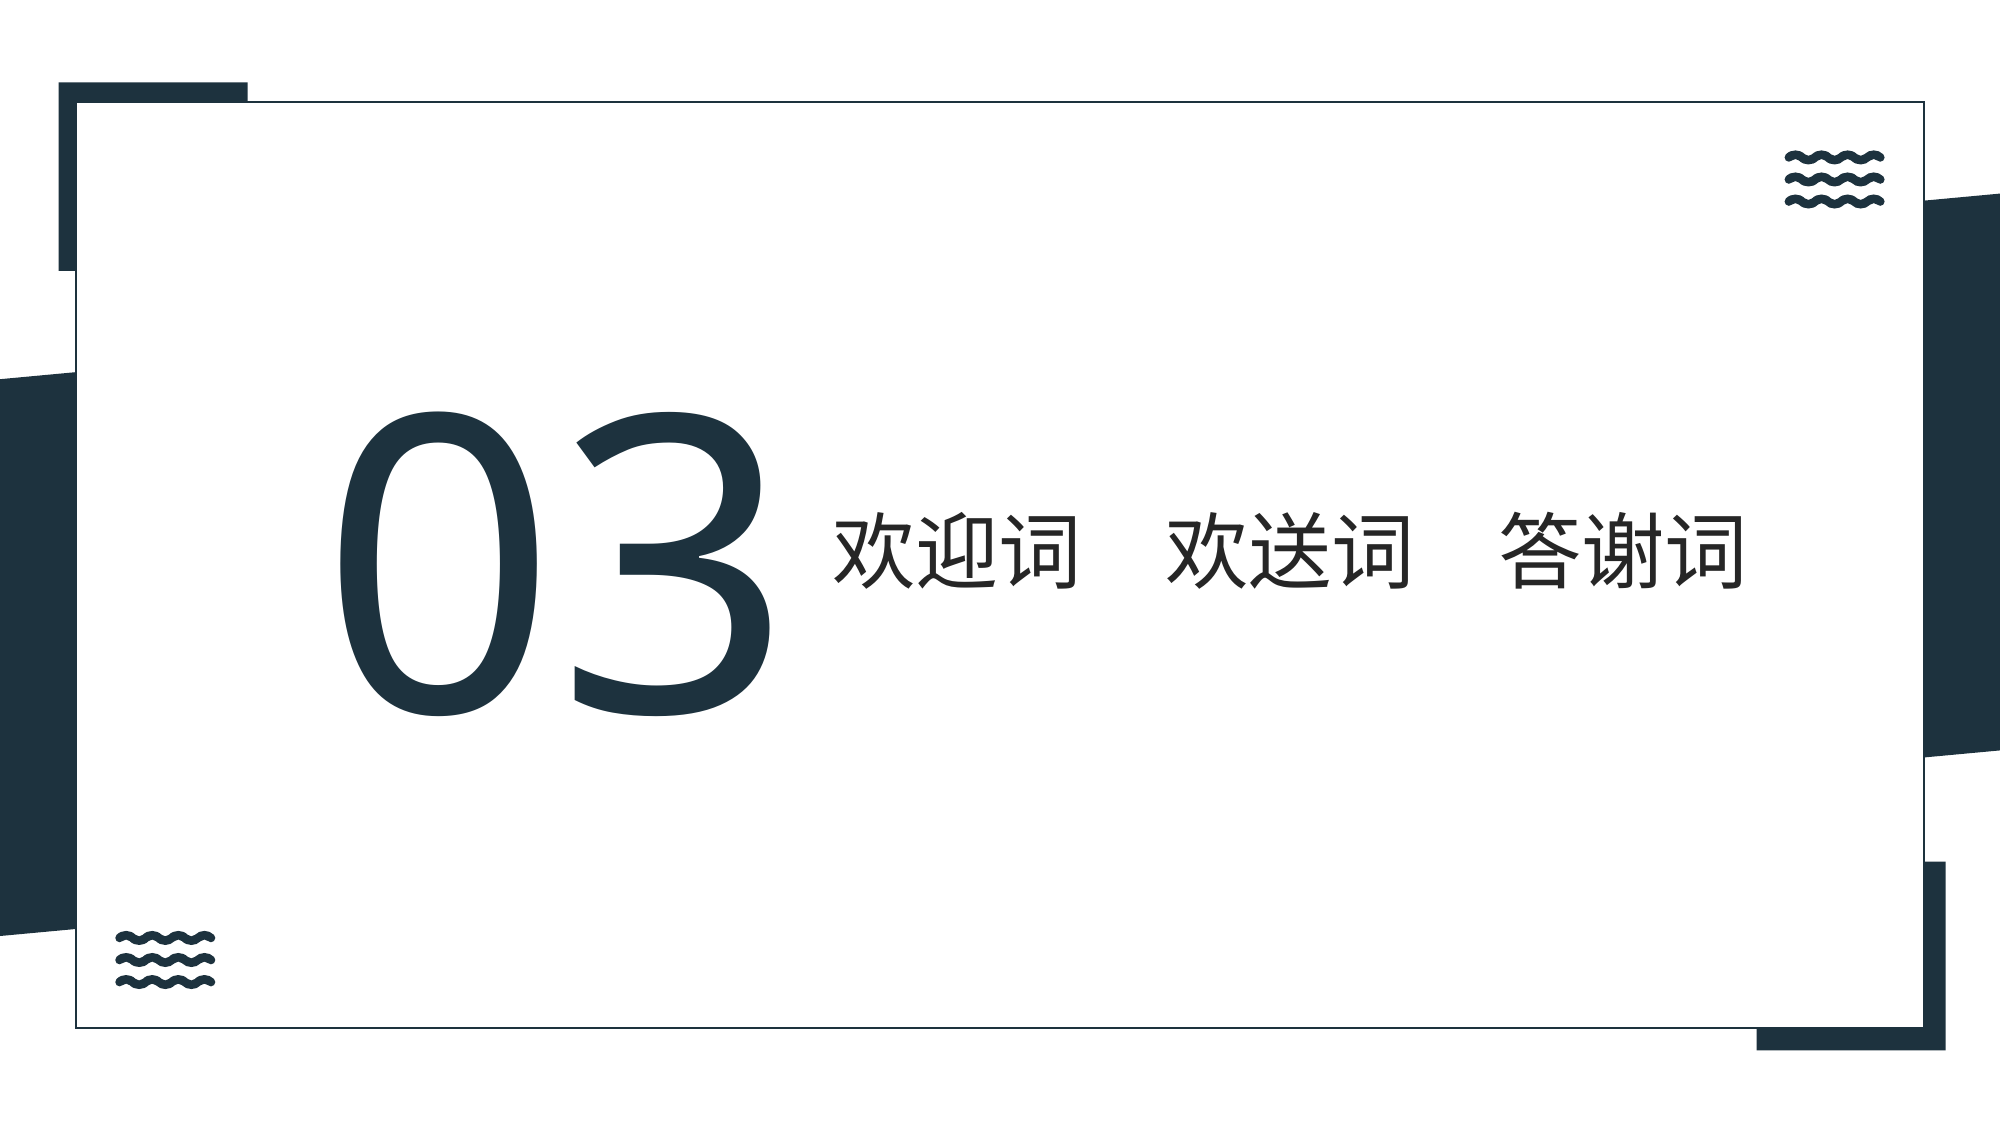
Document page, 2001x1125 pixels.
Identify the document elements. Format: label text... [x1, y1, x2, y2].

text_box [115, 952, 216, 968]
text_box 欢迎词 欢送词 答谢词 [817, 491, 1828, 606]
text_box [115, 930, 216, 946]
text_box [1925, 192, 2000, 759]
text_box [115, 975, 216, 990]
text_box [1756, 861, 1947, 1051]
text_box 03 [216, 290, 898, 803]
text_box [1784, 194, 1885, 209]
text_box [58, 81, 249, 272]
text_box [1784, 150, 1885, 165]
text_box [0, 371, 75, 938]
text_box [1784, 172, 1885, 187]
text_box [75, 101, 1925, 1029]
